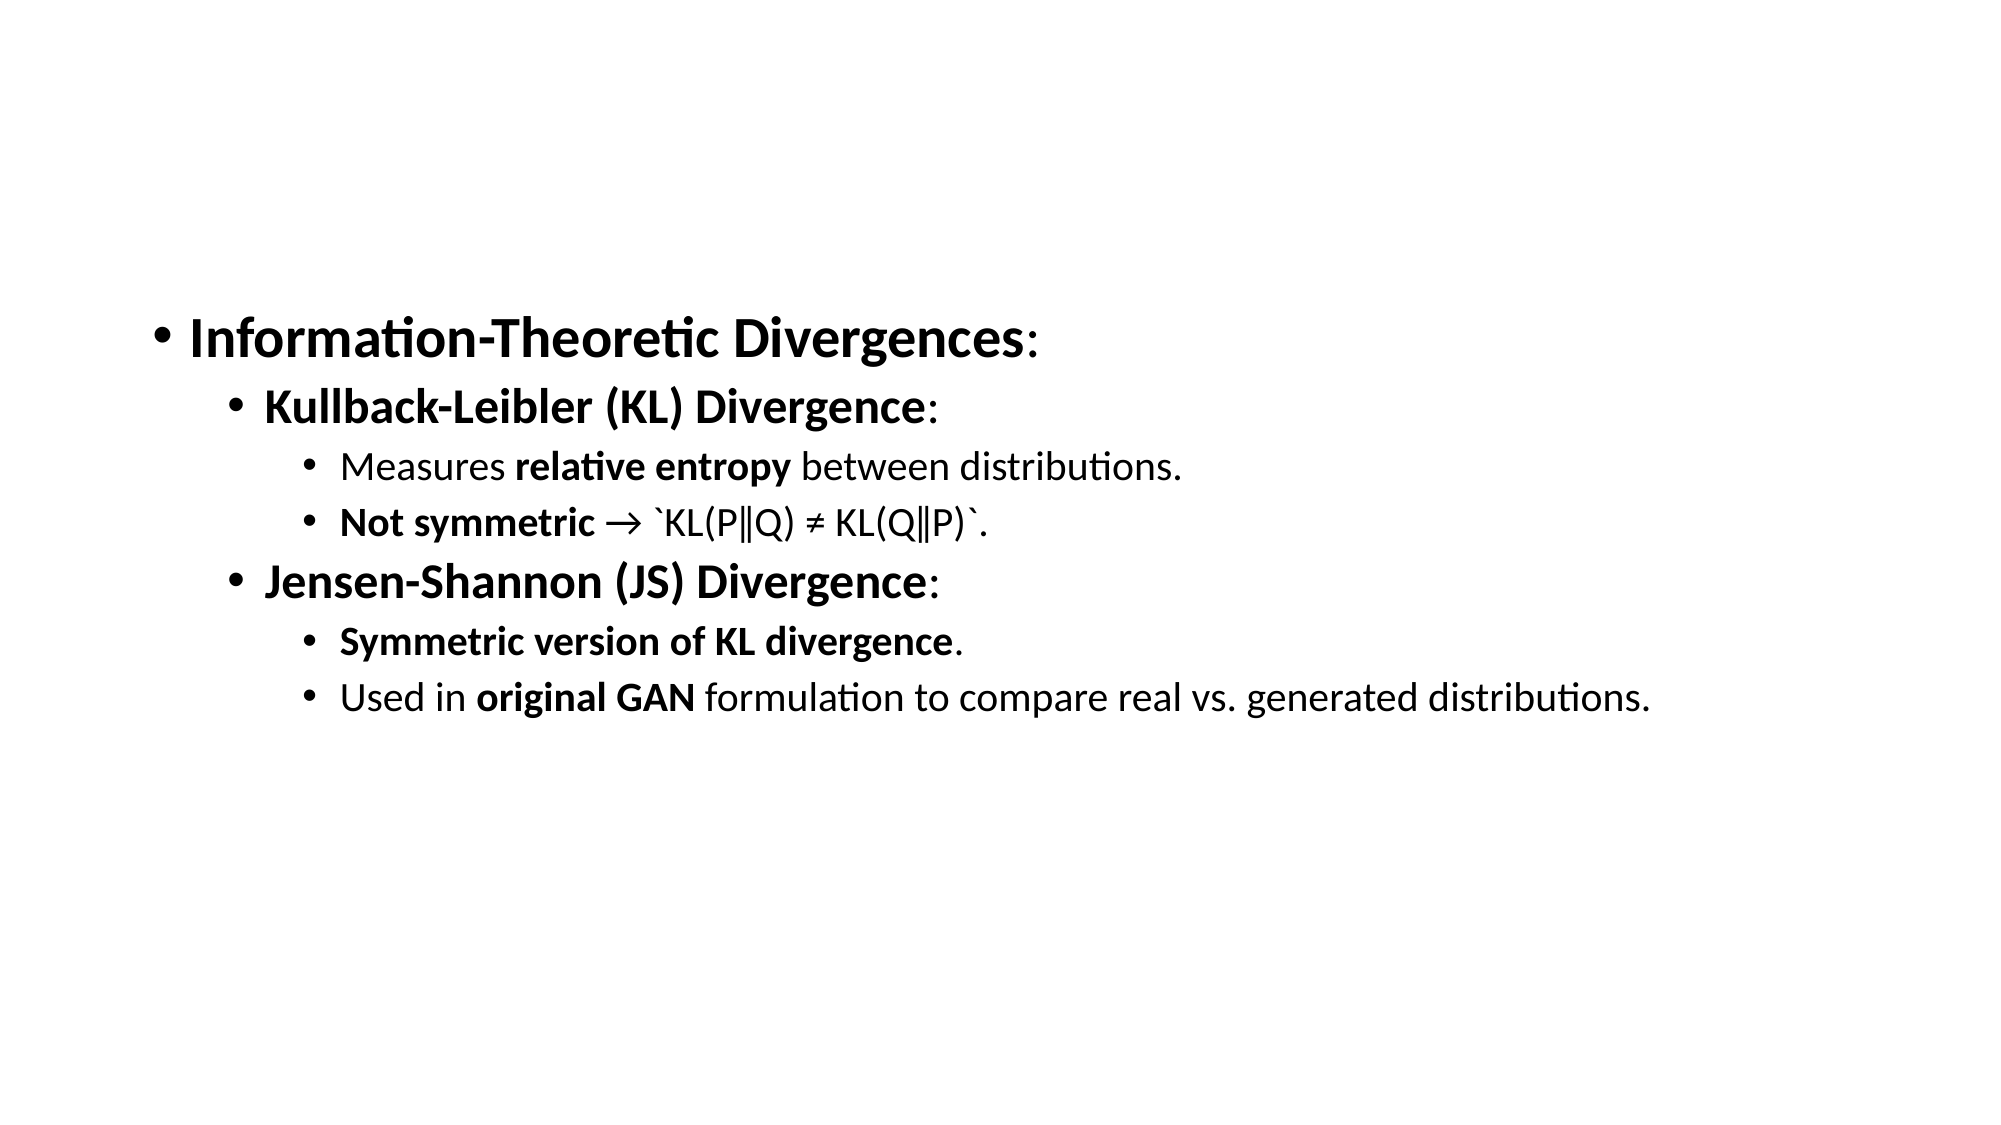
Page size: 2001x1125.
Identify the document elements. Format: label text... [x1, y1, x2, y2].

list Information-Theoretic Divergences: Kullback-Leibler (KL) Divergence: Measures relative entropy between distributions. Not symmetric → `KL(P‖Q) ≠ KL(Q‖P)`. Jensen-Shannon (JS) Divergence: Symmetric version of KL divergence. Used in original GAN formulation to compare real vs. generated distributions. [137, 299, 1863, 1014]
